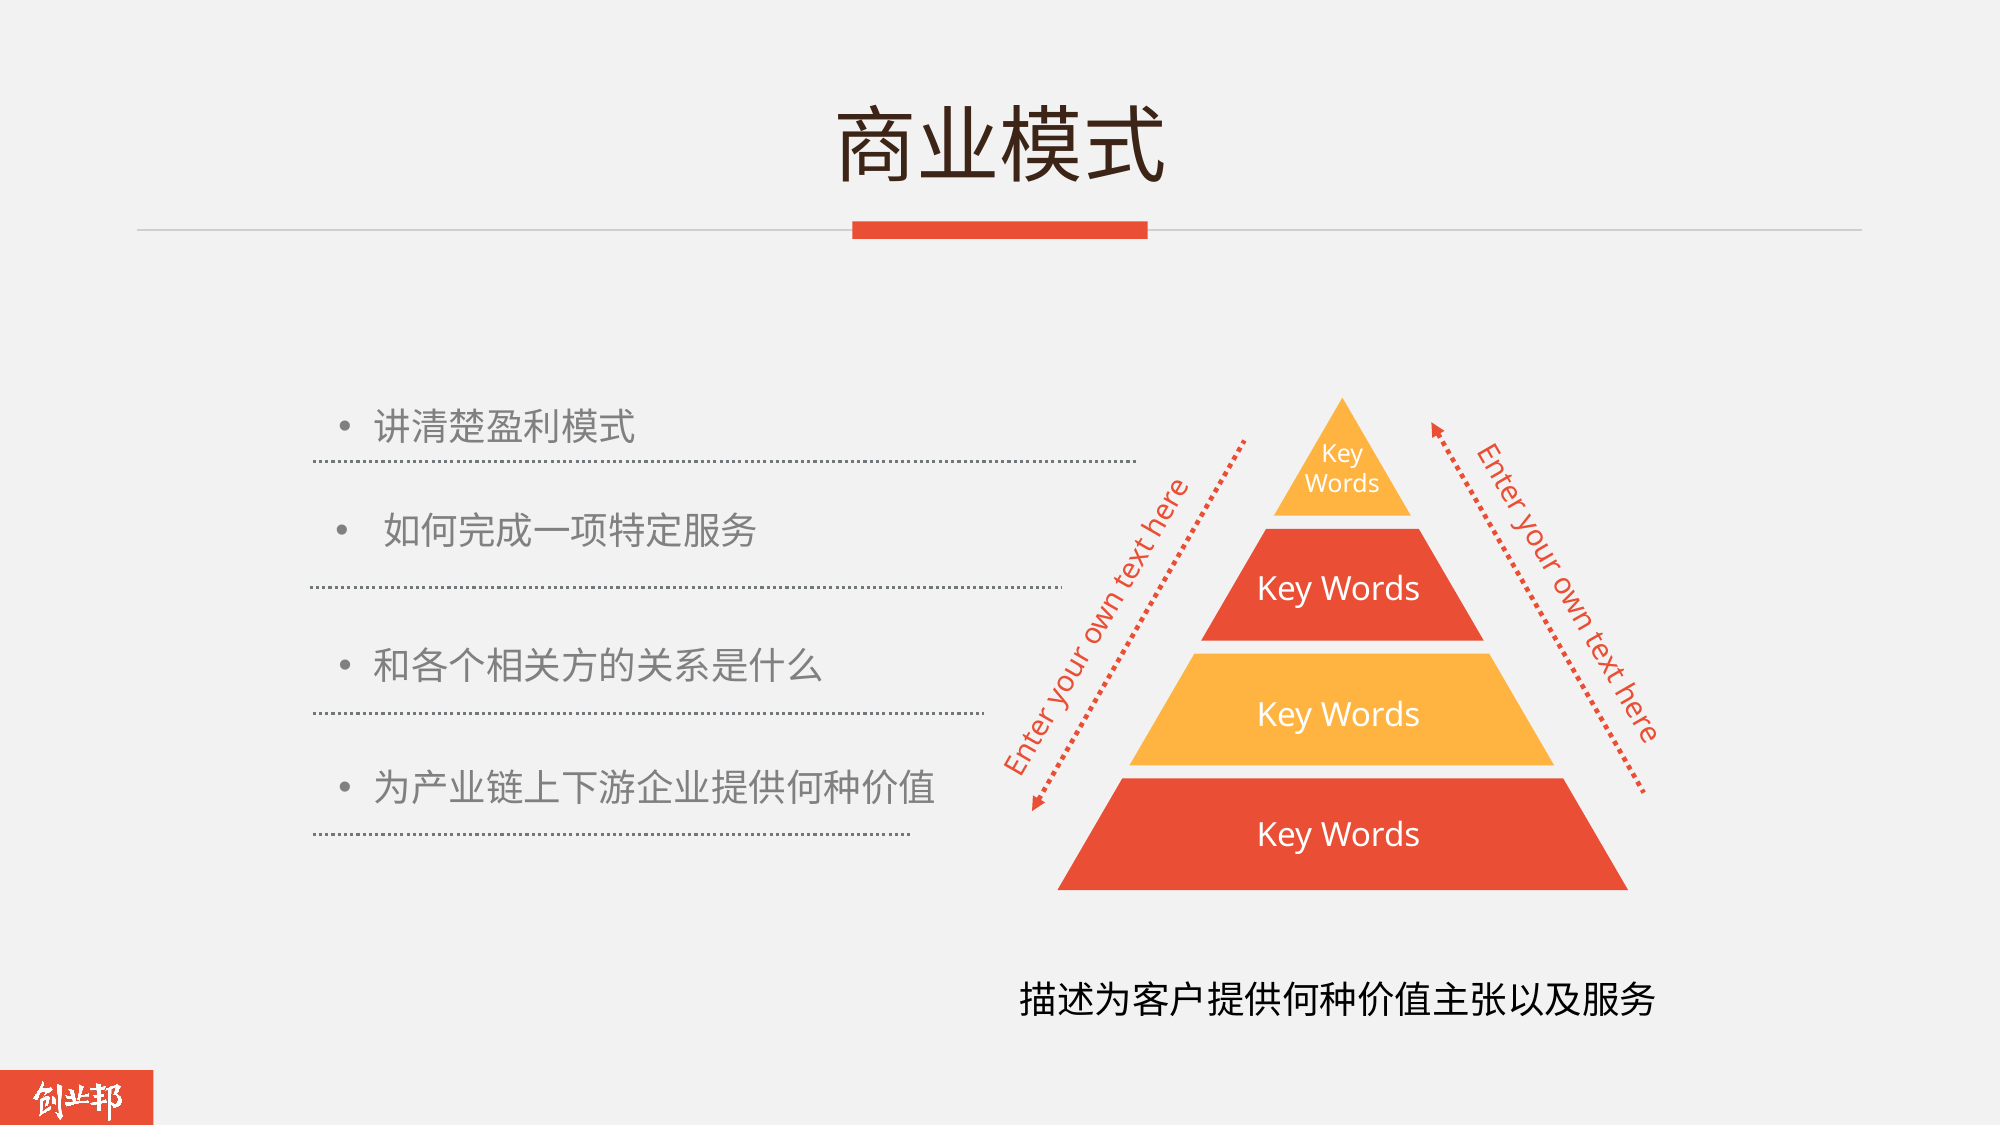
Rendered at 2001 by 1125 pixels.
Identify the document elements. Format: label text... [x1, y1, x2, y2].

text_box [1201, 528, 1484, 641]
text_box Key Words [1249, 559, 1429, 615]
picture [27, 1075, 127, 1125]
text_box 如何完成一项特定服务 [327, 499, 766, 560]
text_box 描述为客户提供何种价值主张以及服务 [1012, 945, 1665, 1029]
text_box Key Words [1297, 430, 1388, 505]
title 商业模式 [136, 59, 1863, 238]
text_box Enter your own text here [985, 460, 1206, 792]
text_box [1323, 397, 1362, 430]
text_box [1129, 653, 1555, 766]
text_box Key Words [1249, 685, 1429, 741]
text_box 为产业链上下游企业提供何种价值 [330, 756, 944, 817]
text_box [1057, 778, 1629, 891]
text_box [1431, 422, 1443, 442]
text_box Key Words [1249, 805, 1429, 861]
text_box Enter your own text here [1460, 427, 1681, 759]
text_box 和各个相关方的关系是什么 [330, 634, 832, 695]
text_box [1032, 794, 1044, 812]
text_box 讲清楚盈利模式 [330, 396, 644, 456]
text_box [1273, 475, 1411, 516]
